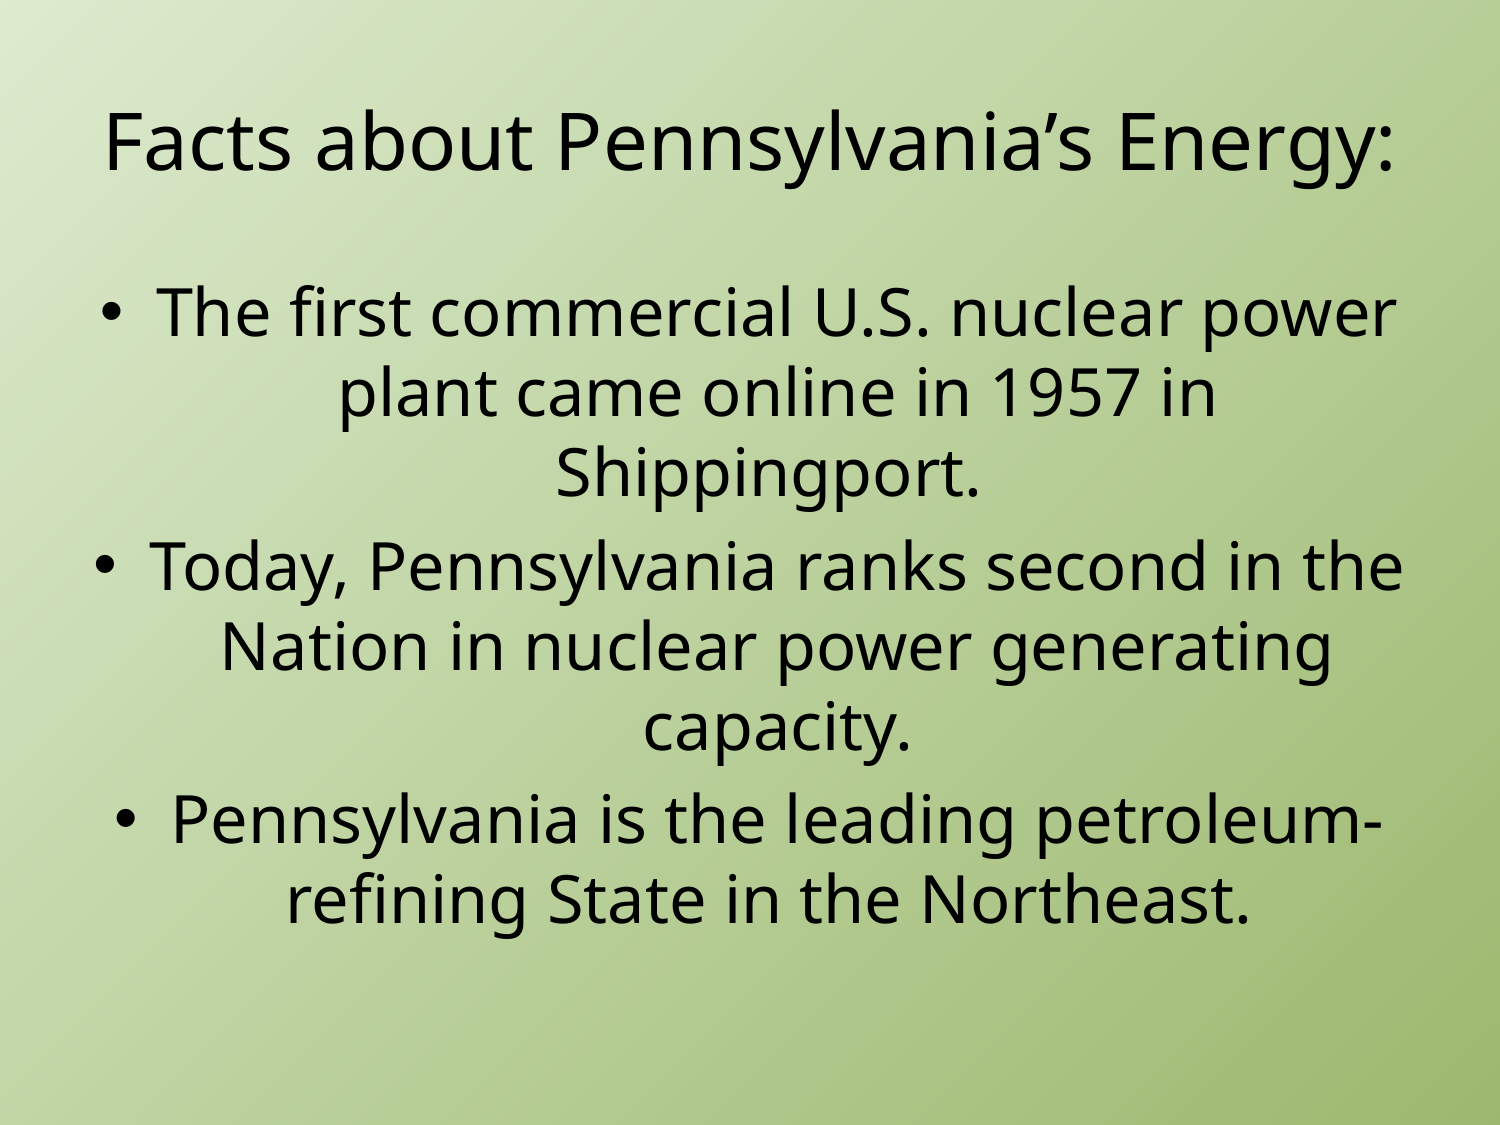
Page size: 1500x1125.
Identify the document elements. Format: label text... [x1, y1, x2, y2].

list The first commercial U.S. nuclear power plant came online in 1957 in Shippingport. Today, Pennsylvania ranks second in the Nation in nuclear power generating capacity. Pennsylvania is the leading petroleum-refining State in the Northeast. [75, 262, 1425, 1005]
title Facts about Pennsylvania’s Energy: [75, 45, 1425, 233]
